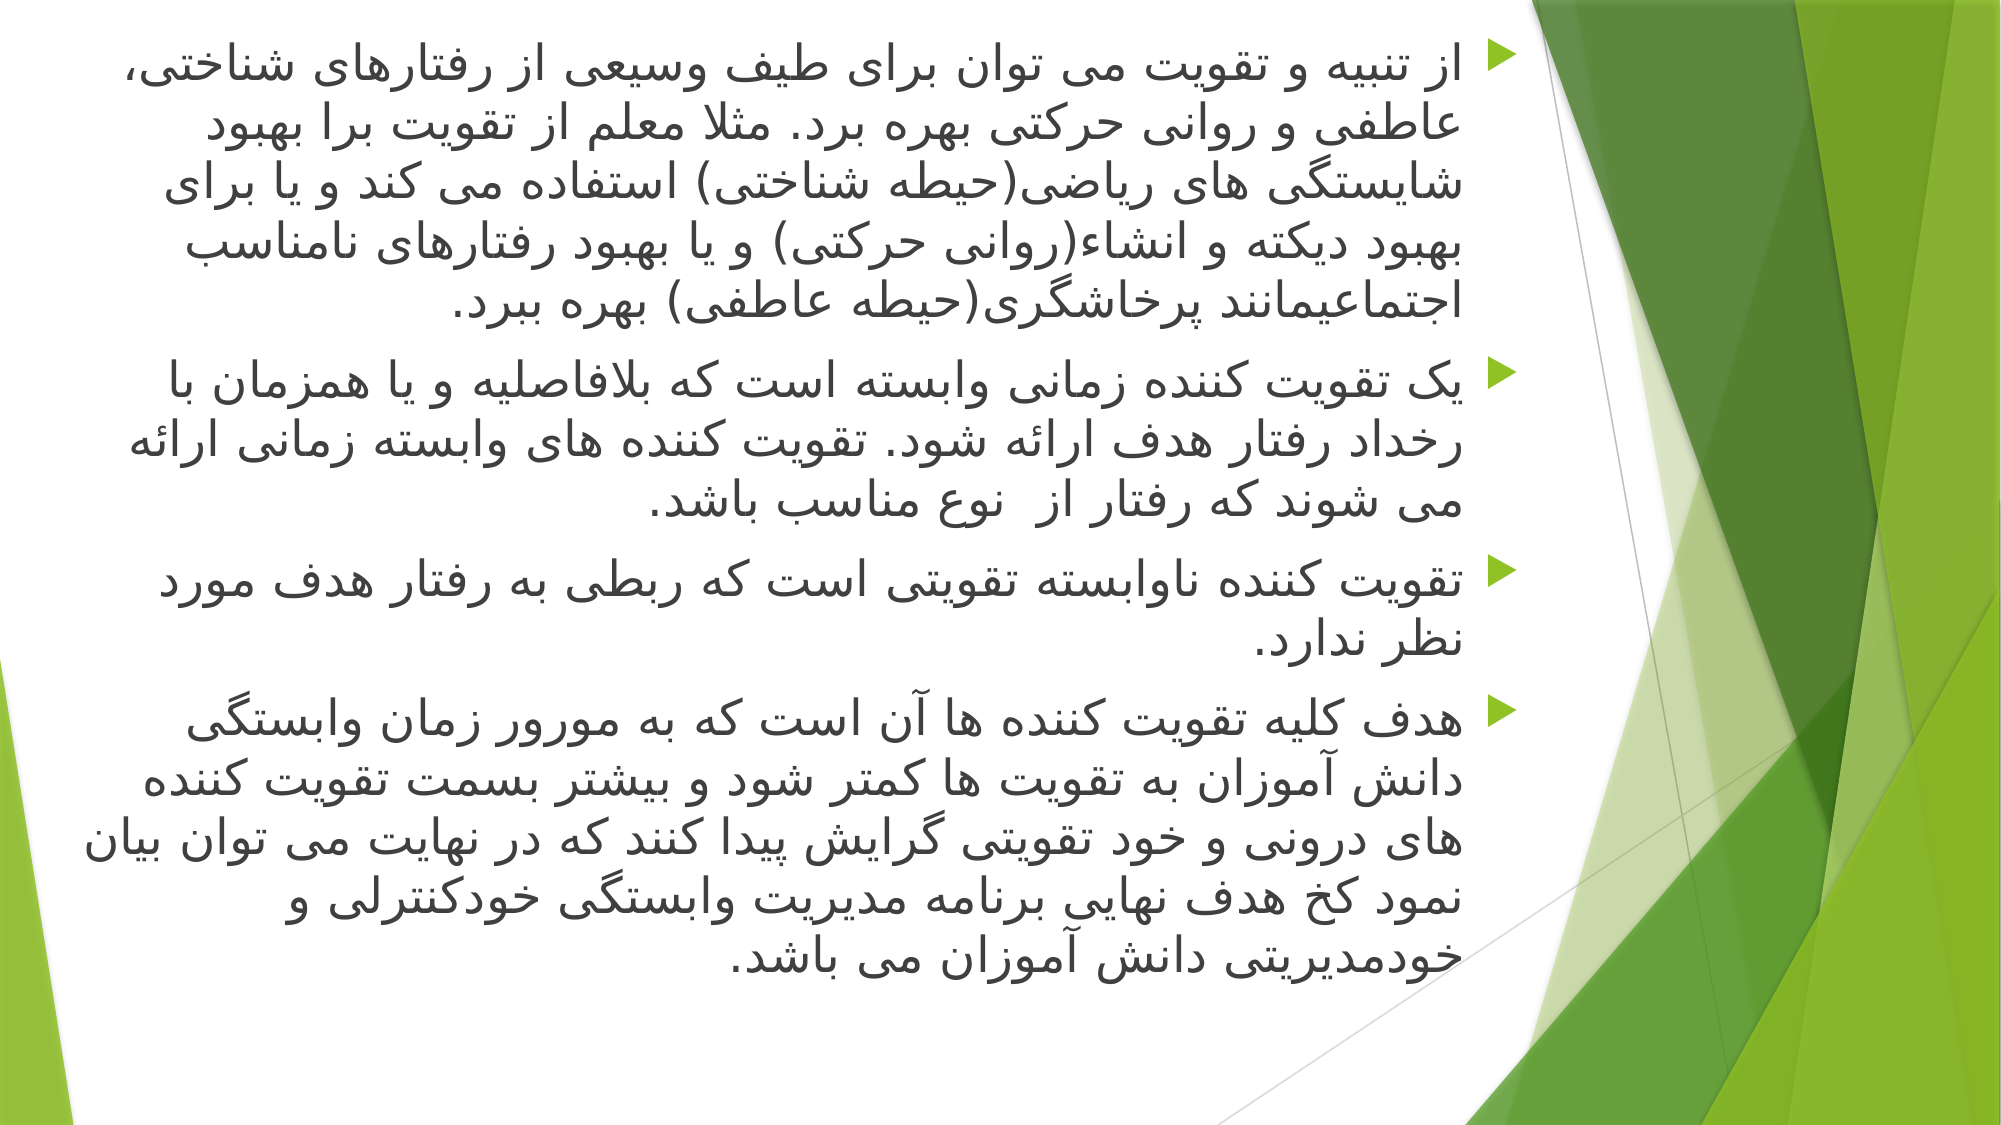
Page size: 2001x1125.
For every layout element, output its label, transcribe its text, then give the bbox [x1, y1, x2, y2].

list از تنبیه و تقویت می توان برای طیف وسیعی از رفتارهای شناختی، عاطفی و روانی حرکتی بهره برد. مثلا معلم از تقویت برا بهبود شایستگی های ریاضی(حیطه شناختی) استفاده می کند و یا برای بهبود دیکته و انشاء(روانی حرکتی) و یا بهبود رفتارهای نامناسب اجتماعیمانند پرخاشگری(حیطه عاطفی) بهره ببرد. یک تقویت کننده زمانی وابسته است که بلافاصلیه و یا همزمان با رخداد رفتار هدف ارائه شود. تقویت کننده های وابسته زمانی ارائه می شوند که رفتار از نوع مناسب باشد. تقویت کننده ناوابسته تقویتی است که ربطی به رفتار هدف مورد نظر ندارد. هدف کلیه تقویت کننده ها آن است که به مورور زمان وابستگی دانش آموزان به تقویت ها کمتر شود و بیشتر بسمت تقویت کننده های درونی و خود تقویتی گرایش پیدا کنند که در نهایت می توان بیان نمود کخ هدف نهایی برنامه مدیریت وابستگی خودکنترلی و خودمدیریتی دانش آموزان می باشد. [59, 23, 1536, 992]
